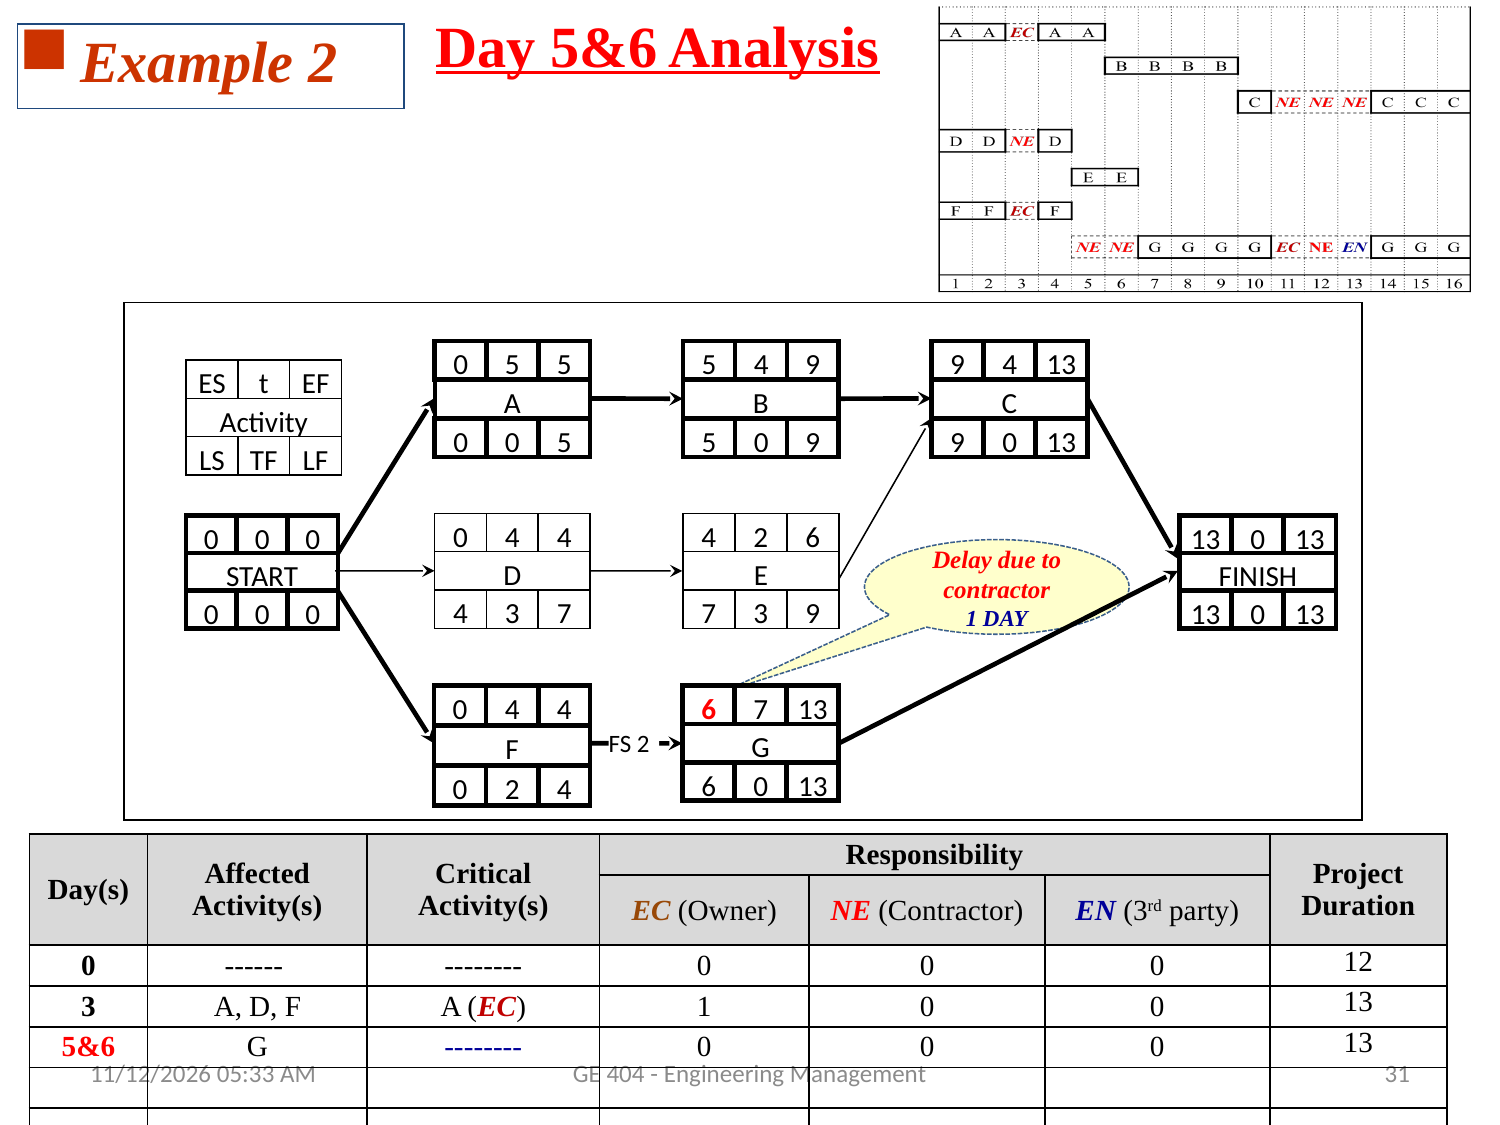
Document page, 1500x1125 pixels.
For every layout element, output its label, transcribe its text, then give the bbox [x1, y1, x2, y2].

table_cell 0 [600, 946, 808, 985]
table_cell [148, 1103, 366, 1107]
table_cell [1046, 1109, 1269, 1125]
table_header Responsibility [600, 835, 1269, 874]
table_cell [148, 1109, 366, 1125]
table_cell EC (Owner) [600, 876, 808, 944]
table_cell [1046, 1068, 1269, 1107]
table_cell [810, 1068, 1044, 1107]
table_cell 0 [1046, 1028, 1269, 1067]
table_cell [810, 1109, 1044, 1125]
table_cell A, D, F [148, 987, 366, 1026]
slide_number 31 [1074, 1042, 1425, 1103]
table_cell -------- [368, 1028, 599, 1067]
table_cell [368, 1109, 599, 1125]
table_header Affected Activity(s) [148, 835, 366, 944]
table_cell [30, 1109, 147, 1125]
table_cell 0 [30, 946, 147, 985]
table_cell [368, 1068, 599, 1107]
table_cell 0 [810, 1028, 1044, 1067]
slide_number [75, 1042, 425, 1103]
table_cell NE (Contractor) [810, 876, 1044, 944]
table_header Critical Activity(s) [368, 835, 599, 944]
table_cell EN (3rd party) [1046, 876, 1269, 944]
table_cell 0 [1046, 946, 1269, 985]
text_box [123, 302, 1363, 821]
table_cell -------- [368, 946, 599, 985]
table_cell 1 [600, 987, 808, 1026]
table_cell [600, 1109, 808, 1125]
table_cell [30, 1068, 147, 1107]
table_cell 0 [600, 1028, 808, 1042]
table_cell [1271, 1109, 1446, 1125]
table_cell A (EC) [368, 987, 599, 1026]
table_cell 13 [1271, 987, 1446, 1026]
table_header Project Duration [1271, 835, 1446, 944]
table_cell 0 [810, 987, 1044, 1026]
table_cell 0 [1046, 987, 1269, 1026]
table_cell G [148, 1028, 366, 1042]
table_cell [1271, 1068, 1446, 1107]
table_cell 0 [810, 946, 1044, 985]
text_box Example 2 [17, 23, 404, 109]
table_header Day(s) [30, 835, 147, 944]
table_cell 5&6 [30, 1028, 147, 1067]
footer GE 404 - Engineering Management [512, 1042, 988, 1103]
table_cell ------ [148, 946, 366, 985]
table_cell 12 [1271, 946, 1446, 985]
text_box Day 5&6 Analysis [420, 1, 904, 87]
table_cell 3 [30, 987, 147, 1026]
table_cell 13 [1271, 1028, 1446, 1067]
picture [938, 6, 1472, 300]
table_cell [600, 1103, 808, 1107]
